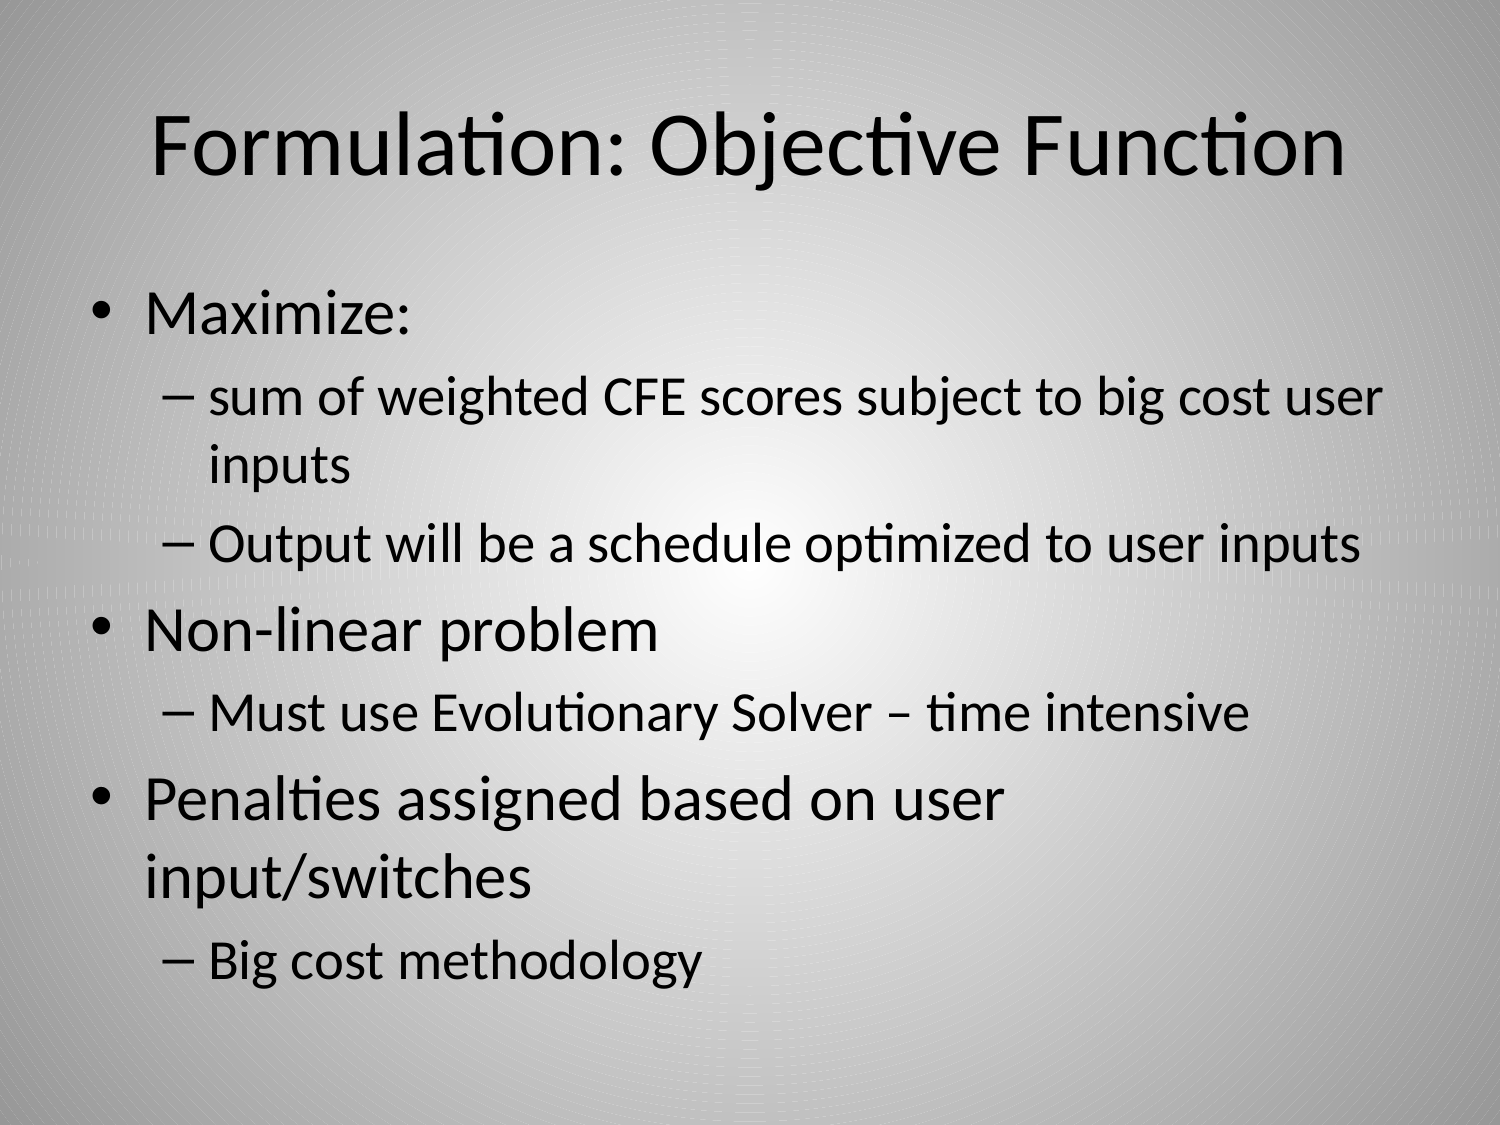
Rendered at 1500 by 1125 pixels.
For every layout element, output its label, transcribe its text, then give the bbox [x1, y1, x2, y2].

title Formulation: Objective Function [75, 45, 1425, 233]
list Maximize: sum of weighted CFE scores subject to big cost user inputs Output will be a schedule optimized to user inputs Non-linear problem Must use Evolutionary Solver – time intensive Penalties assigned based on user input/switches Big cost methodology [75, 262, 1425, 1005]
